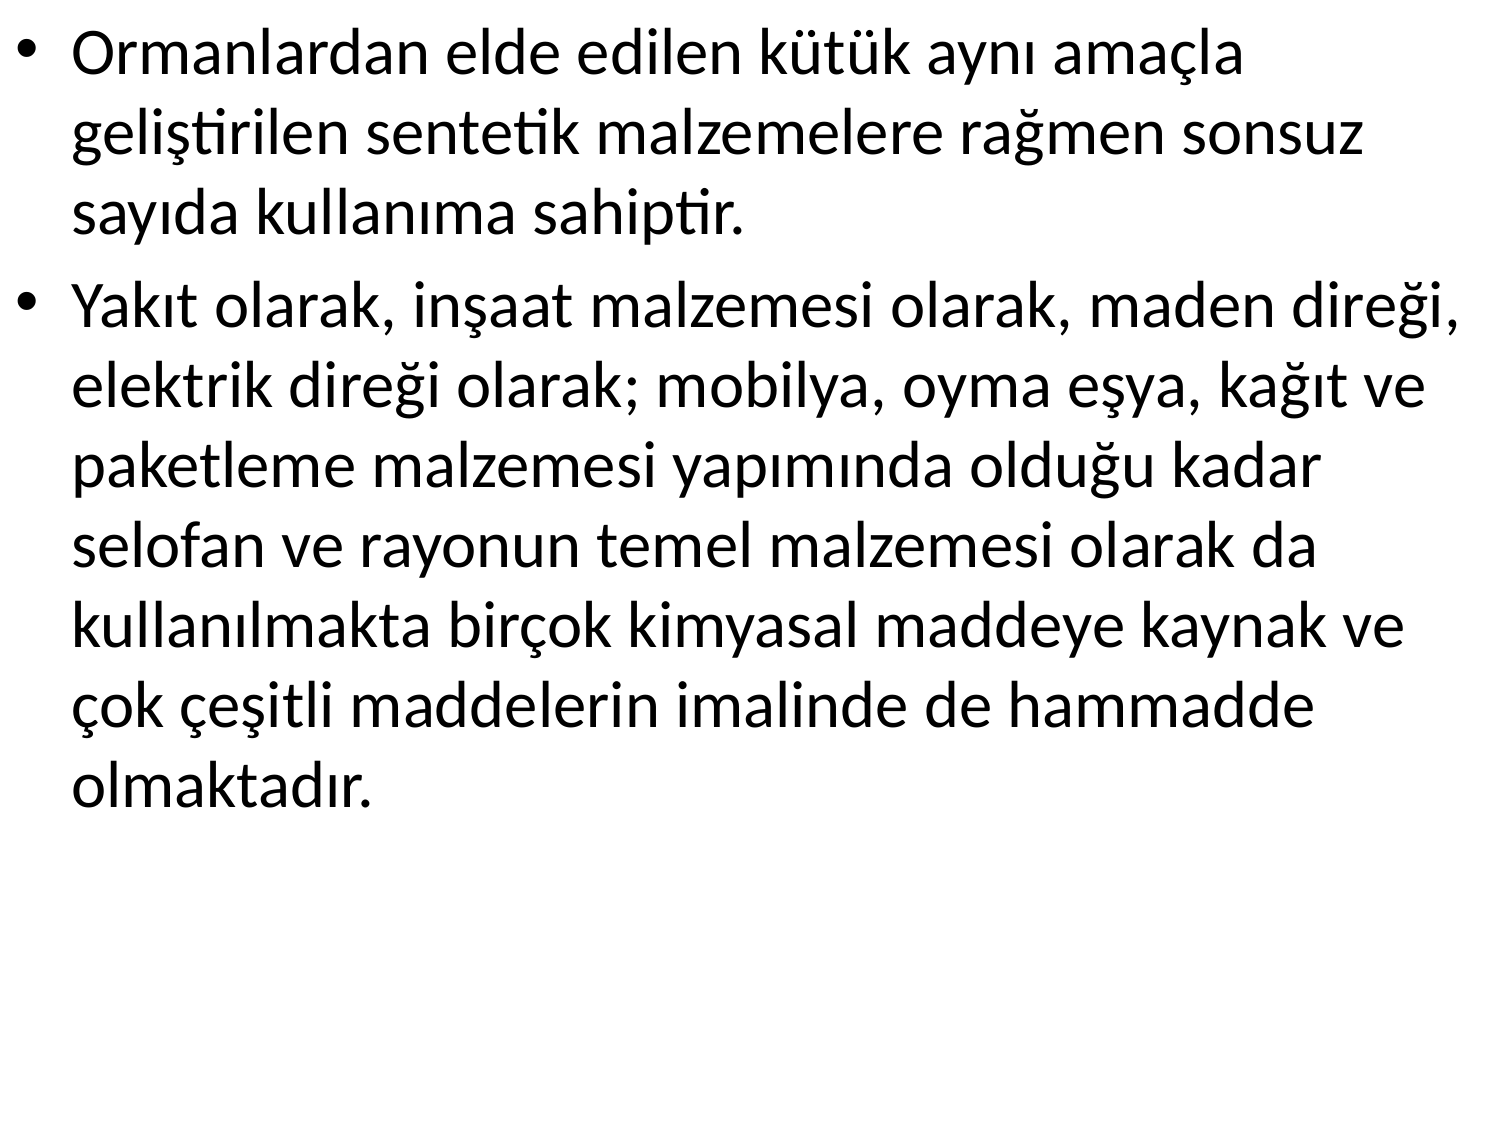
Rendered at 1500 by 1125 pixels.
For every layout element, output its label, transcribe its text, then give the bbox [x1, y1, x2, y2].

list Ormanlardan elde edilen kütük aynı amaçla geliştirilen sentetik malzemelere rağmen sonsuz sayıda kullanıma sahiptir. Yakıt olarak, inşaat malzemesi olarak, maden direği, elektrik direği olarak; mobilya, oyma eşya, kağıt ve paketleme malzemesi yapımında olduğu kadar selofan ve rayonun temel malzemesi olarak da kullanılmakta birçok kimyasal maddeye kaynak ve çok çeşitli maddelerin imalinde de hammadde olmaktadır. [0, 0, 1500, 1125]
